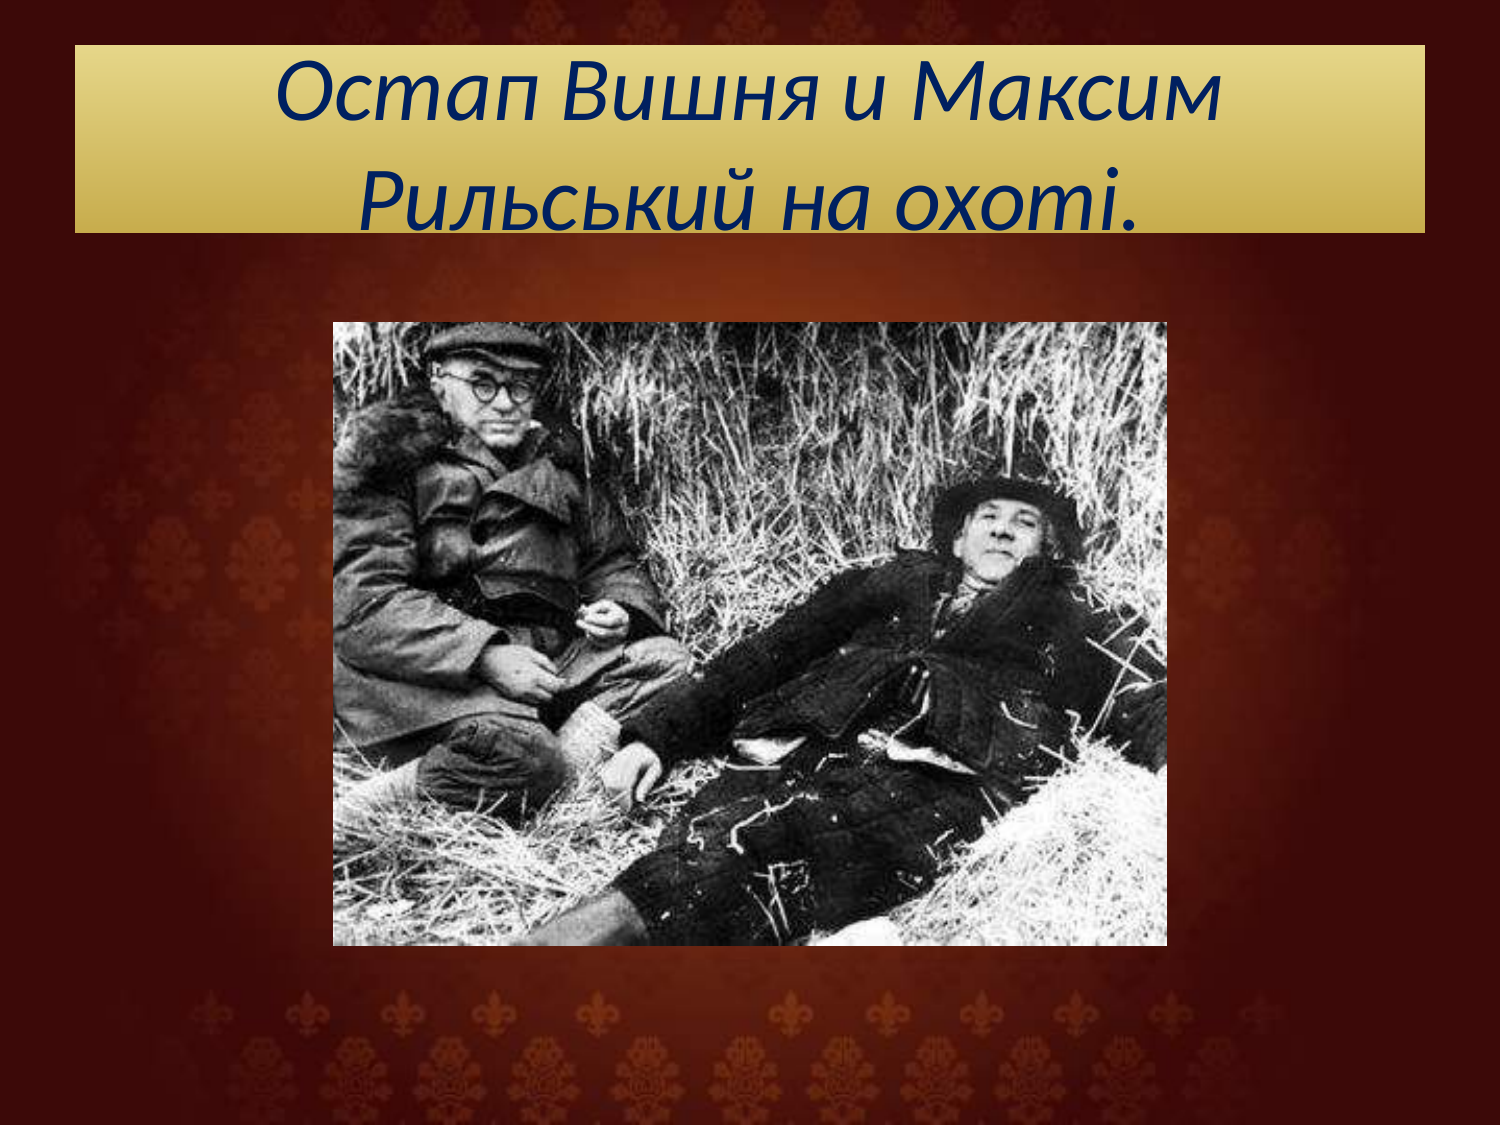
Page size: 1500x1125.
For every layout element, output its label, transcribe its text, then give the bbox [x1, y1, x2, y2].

title Остап Вишня и Максим Рильський на охоті. [74, 44, 1426, 233]
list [333, 321, 1167, 946]
picture [0, 0, 1500, 1125]
